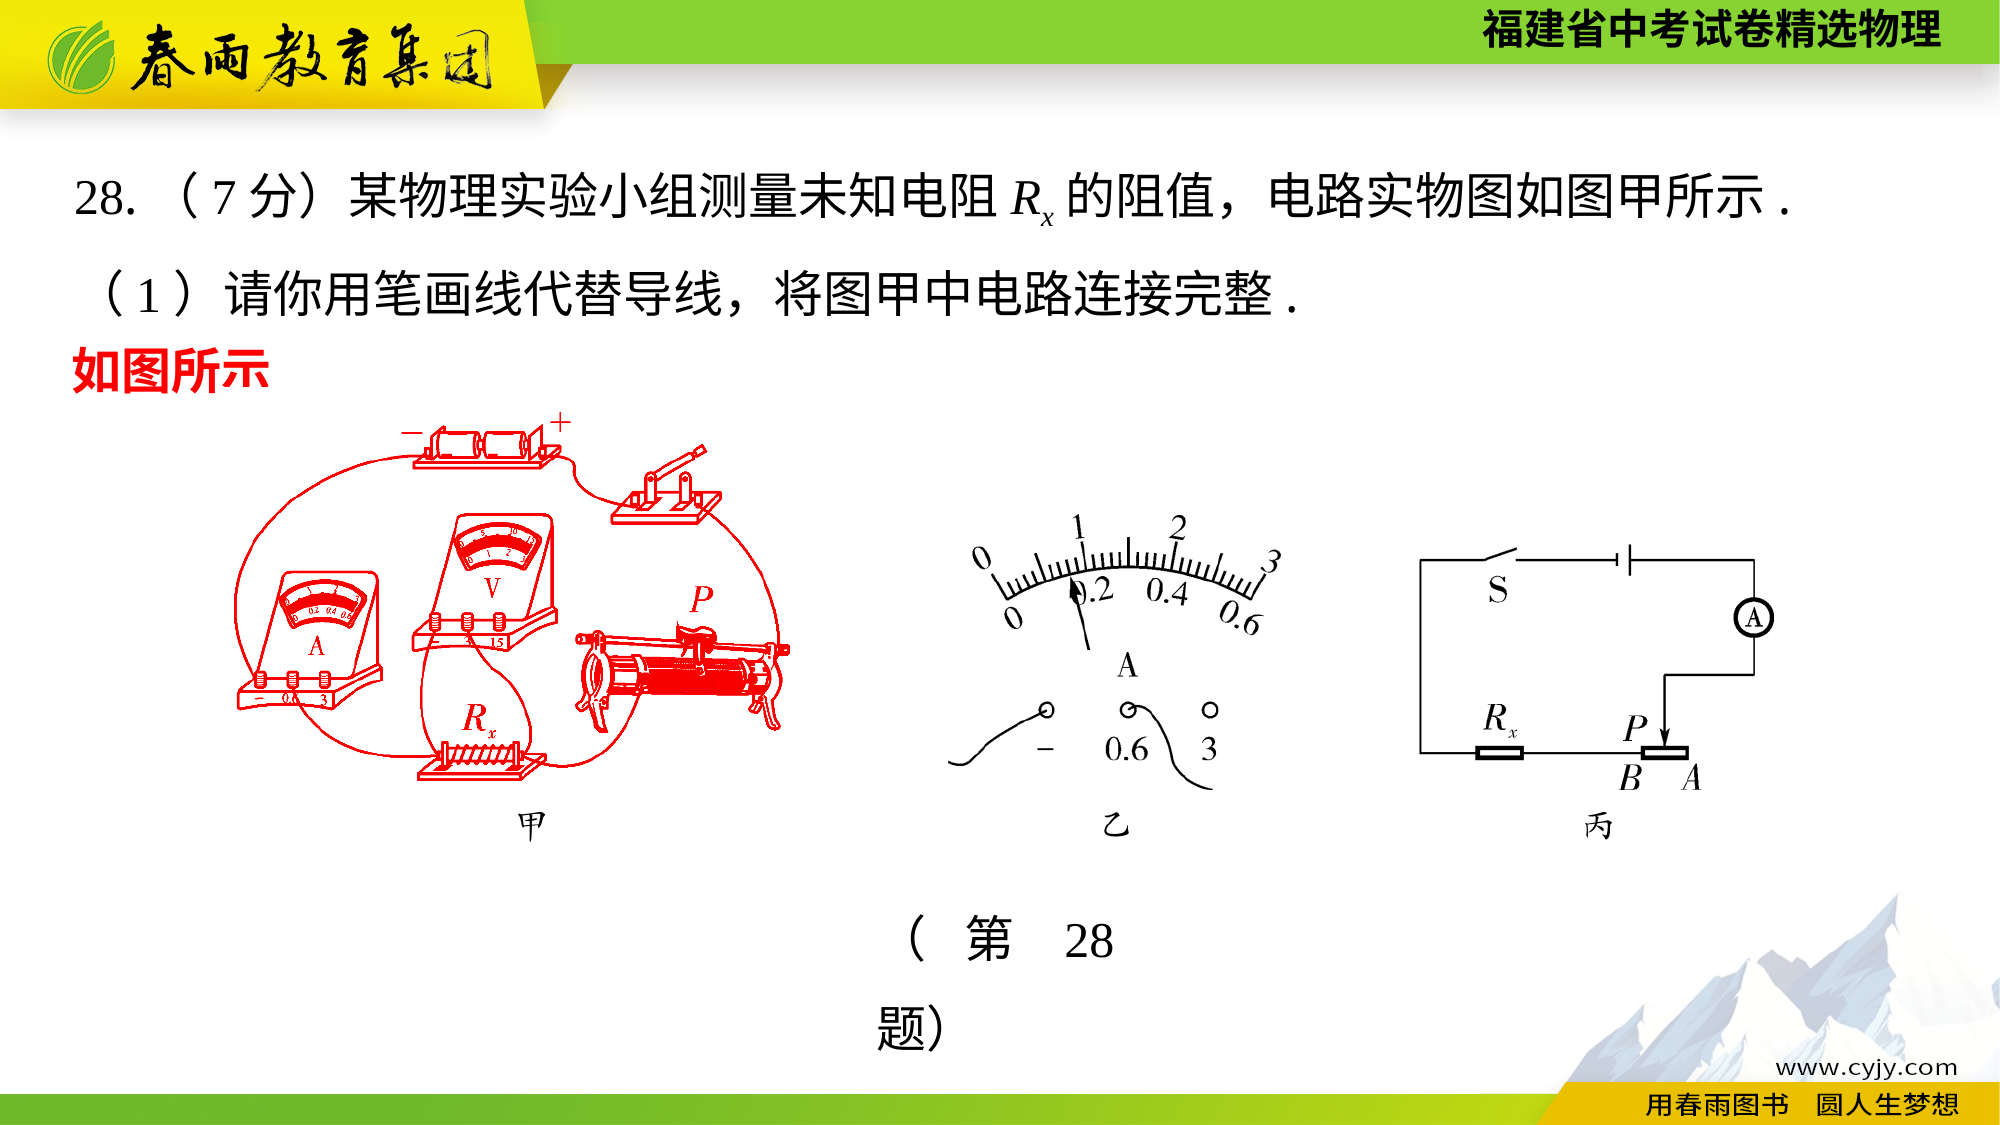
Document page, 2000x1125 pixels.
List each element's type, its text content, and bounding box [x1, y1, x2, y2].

text_box 如图所示 [56, 302, 287, 408]
picture [0, 0, 2000, 1125]
list 28.（7分）某物理实验小组测量未知电阻Rx的阻值，电路实物图如图甲所示. （1）请你用笔画线代替导线，将图甲中电路连接完整. [59, 122, 1944, 320]
text_box （第28题） [861, 870, 1142, 975]
